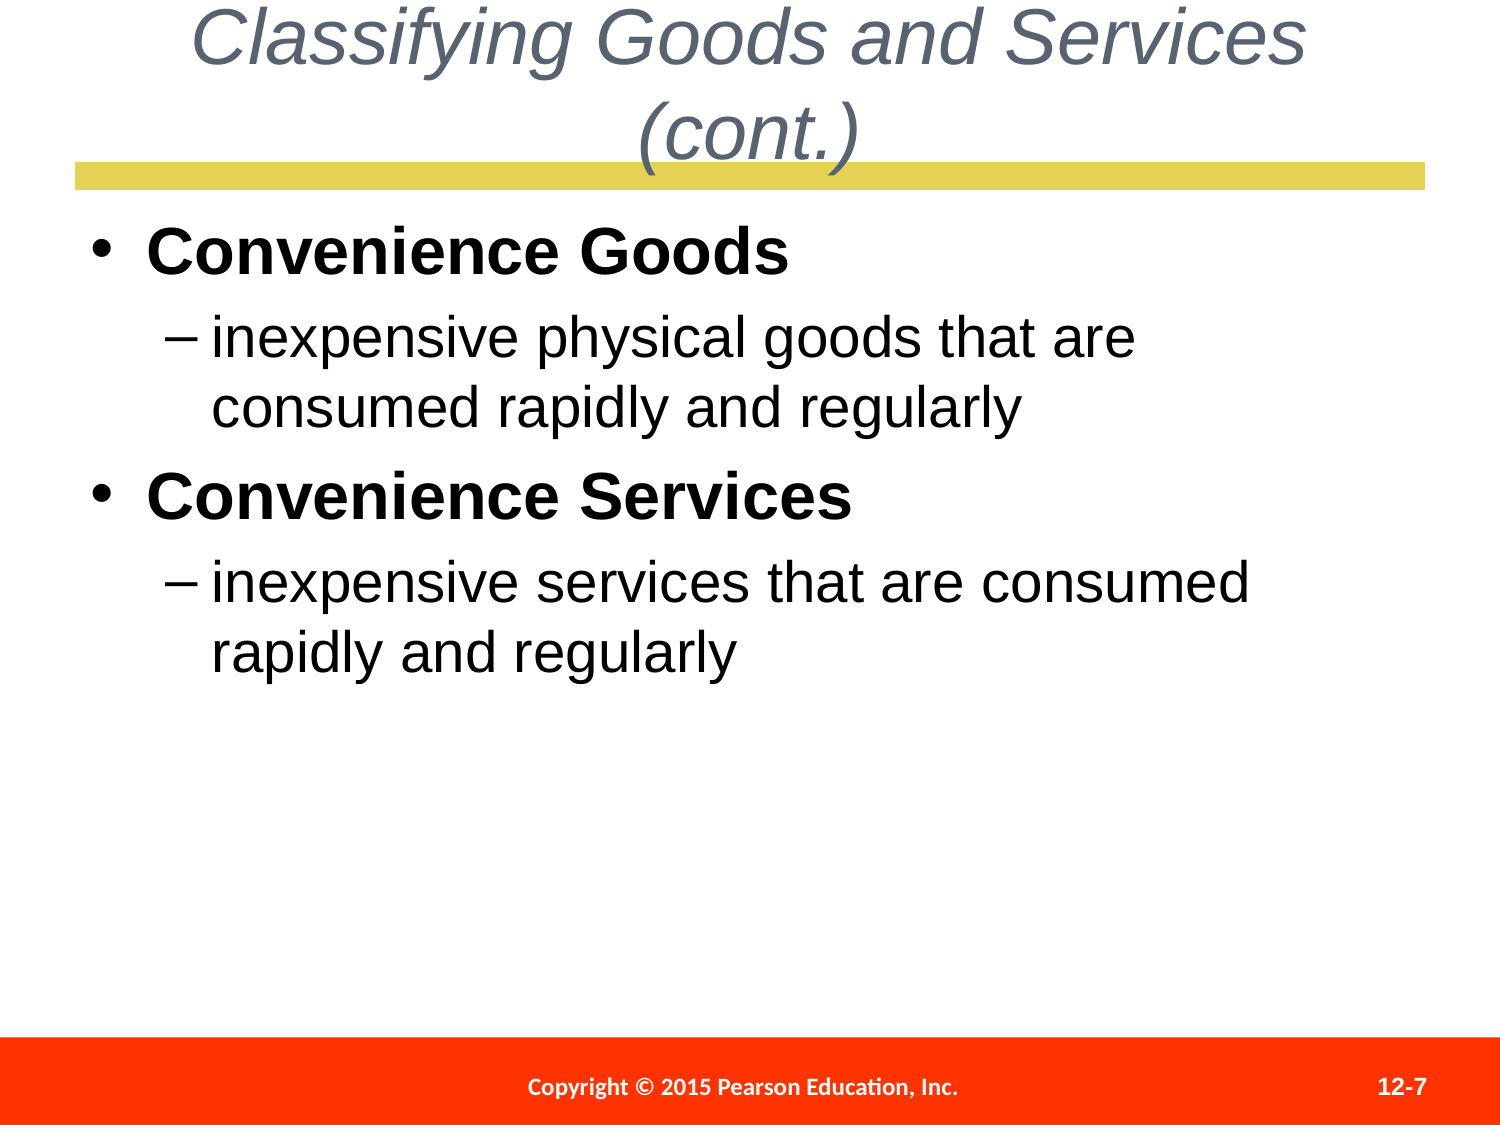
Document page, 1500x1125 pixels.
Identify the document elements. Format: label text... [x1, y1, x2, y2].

picture [75, 163, 1425, 190]
list Convenience Goods inexpensive physical goods that are consumed rapidly and regularly Convenience Services inexpensive services that are consumed rapidly and regularly [74, 199, 1426, 1006]
title Classifying Goods and Services (cont.) [56, 0, 1444, 163]
